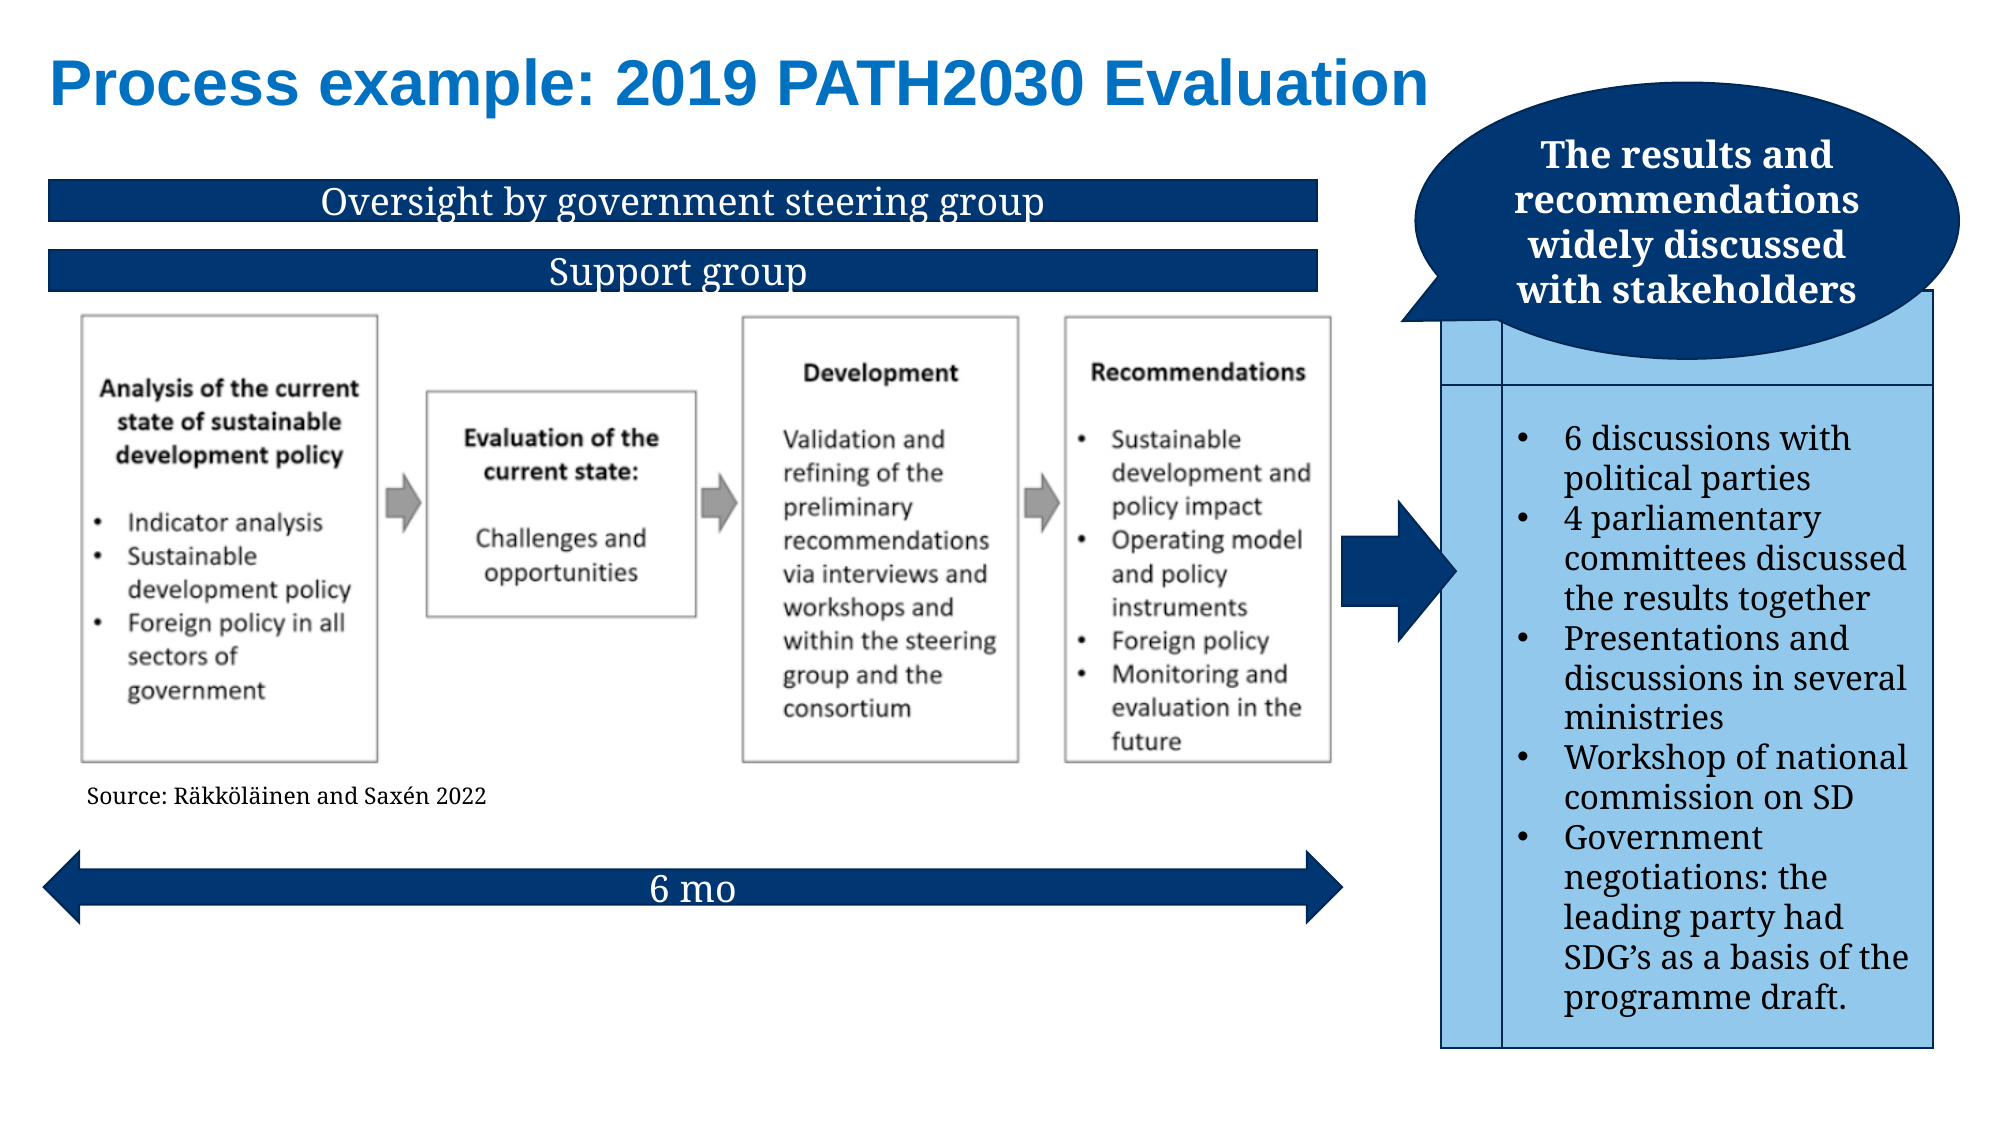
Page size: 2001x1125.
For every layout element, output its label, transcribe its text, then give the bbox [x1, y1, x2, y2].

text_box [1359, 499, 1458, 644]
title Process example: 2019 PATH2030 Evaluation [49, 49, 1852, 223]
text_box Oversight by government steering group [48, 179, 1318, 222]
picture [49, 290, 1359, 788]
text_box 6 mo [42, 849, 1344, 925]
text_box Source: Räkköläinen and Saxén 2022 [72, 788, 589, 817]
text_box Support group [48, 249, 1318, 292]
text_box The results and recommendations widely discussed with stakeholders [1400, 81, 1961, 360]
text_box 6 discussions with political parties 4 parliamentary committees discussed the results together Presentations and discussions in several ministries Workshop of national commission on SD Government negotiations: the leading party had SDG’s as a basis of the programme draft. [1440, 289, 1934, 1049]
